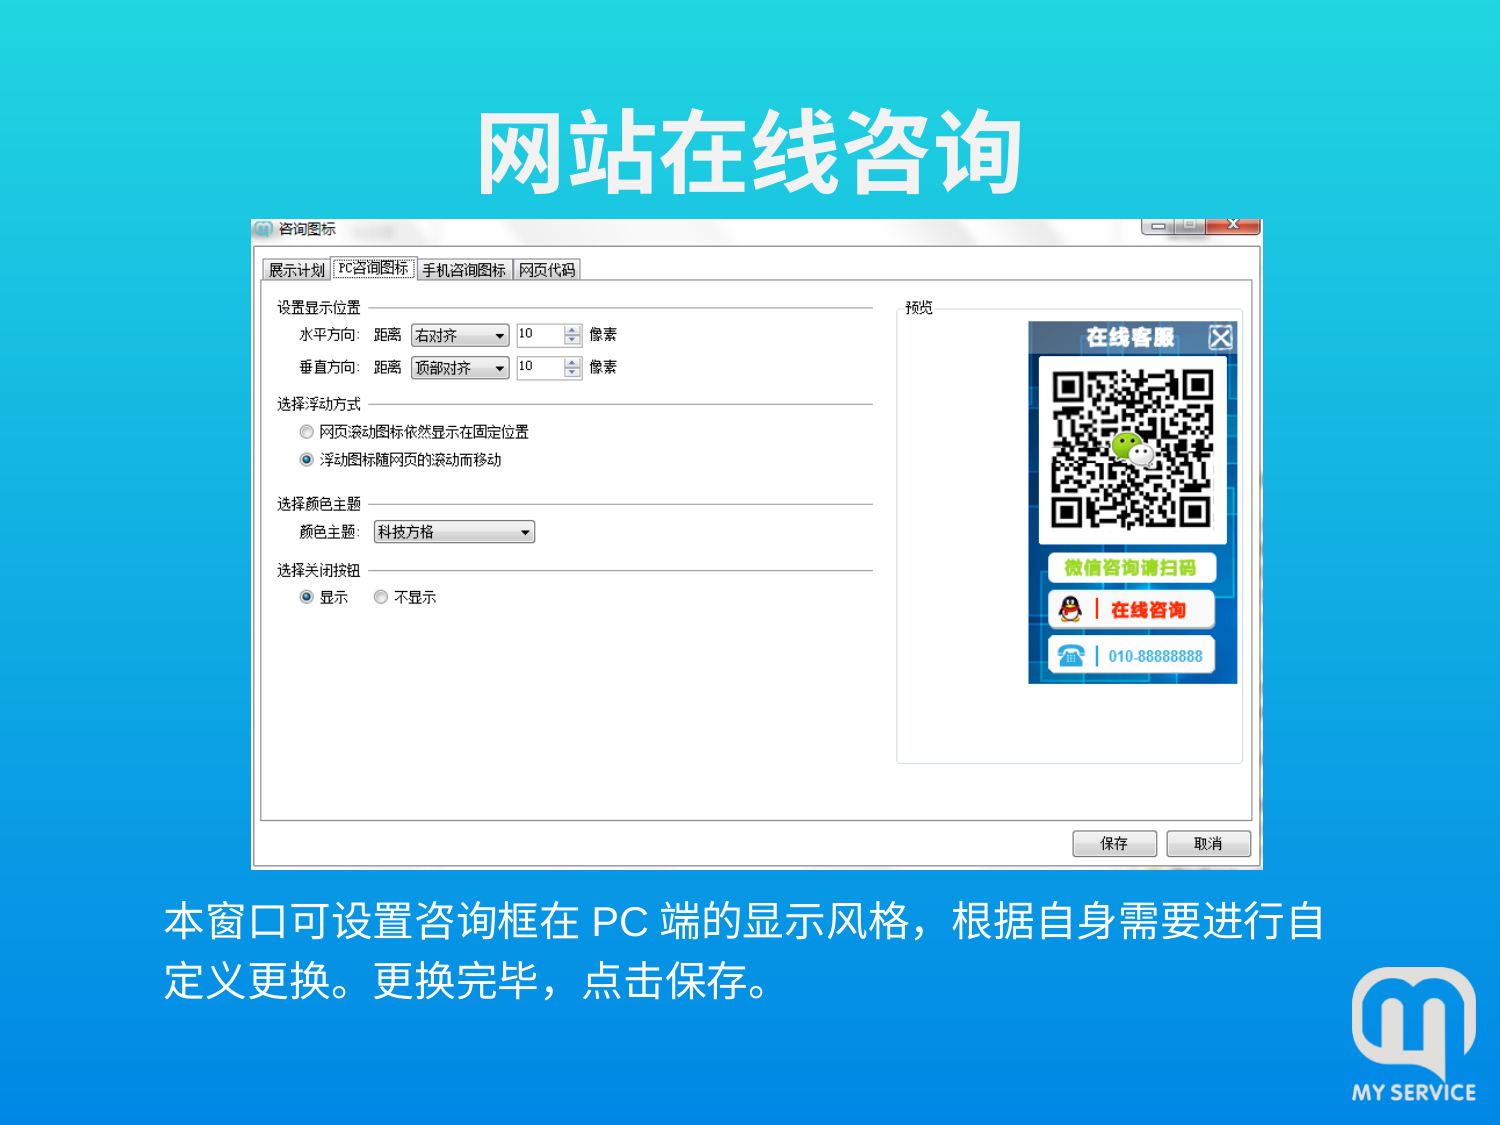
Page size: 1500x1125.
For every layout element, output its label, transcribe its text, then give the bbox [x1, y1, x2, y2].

title 网站在线咨询 [75, 45, 1425, 233]
picture [0, 219, 1500, 869]
text_box 本窗口可设置咨询框在PC端的显示风格，根据自身需要进行自定义更换。更换完毕，点击保存。 [149, 877, 1351, 1012]
picture [1352, 967, 1476, 1107]
